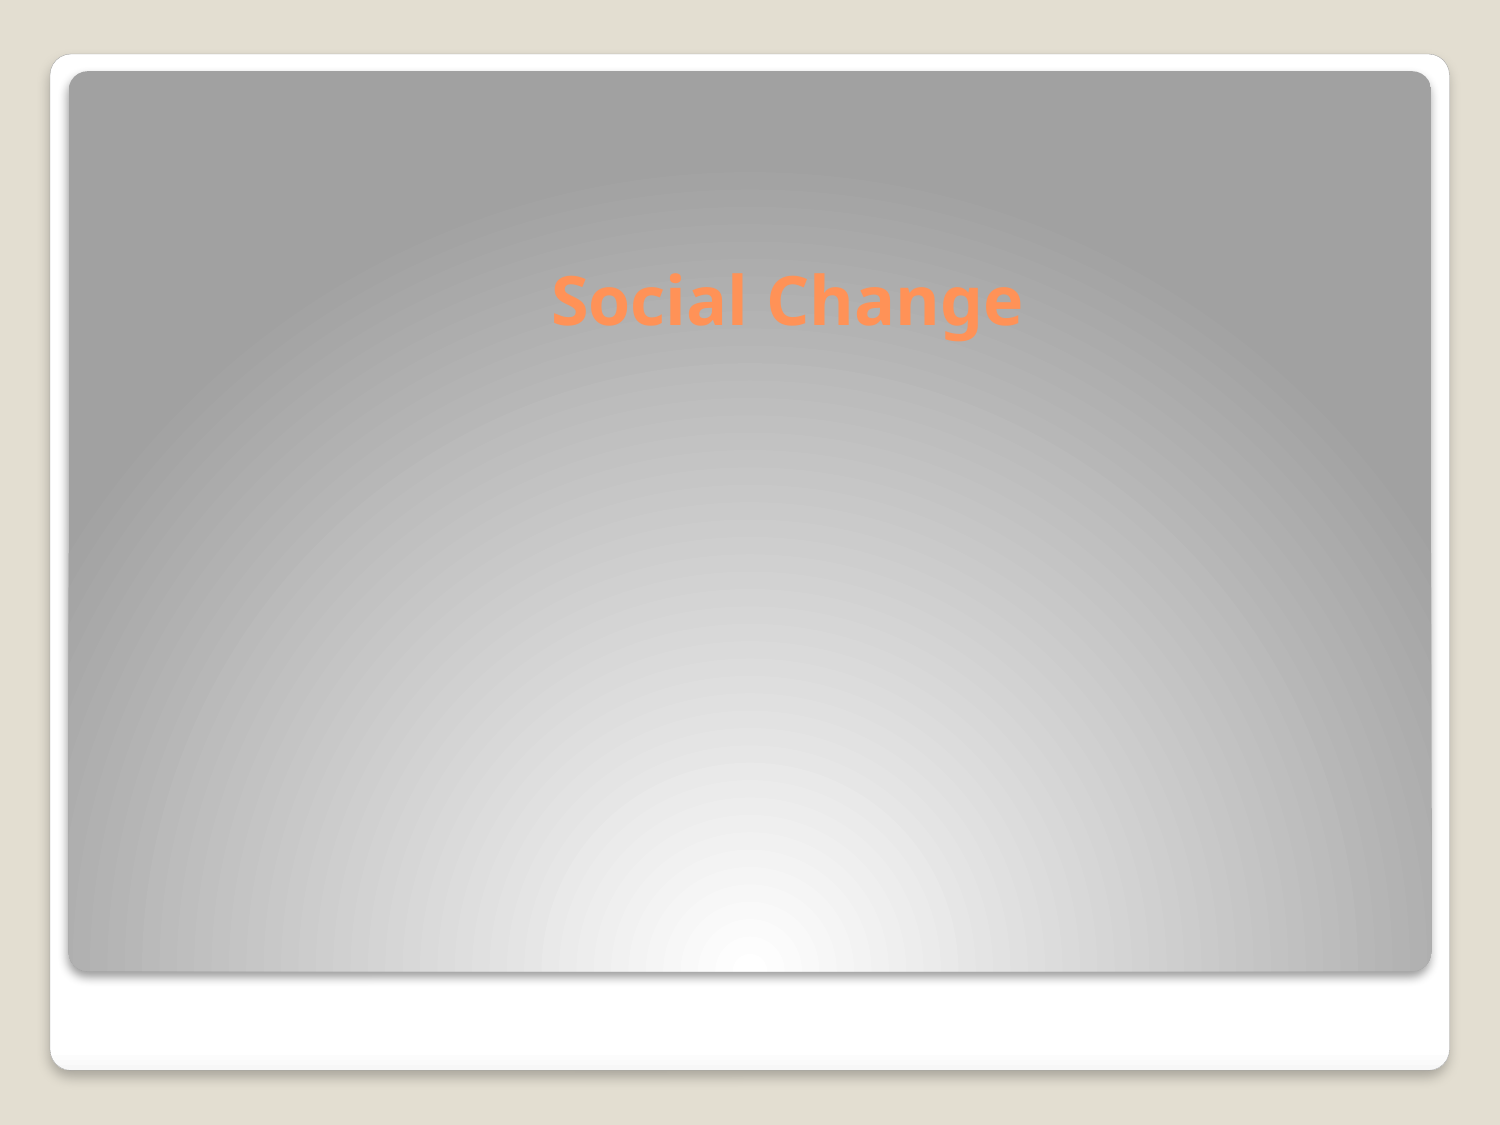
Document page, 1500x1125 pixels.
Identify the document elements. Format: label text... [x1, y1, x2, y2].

title Social Change [150, 83, 1425, 838]
